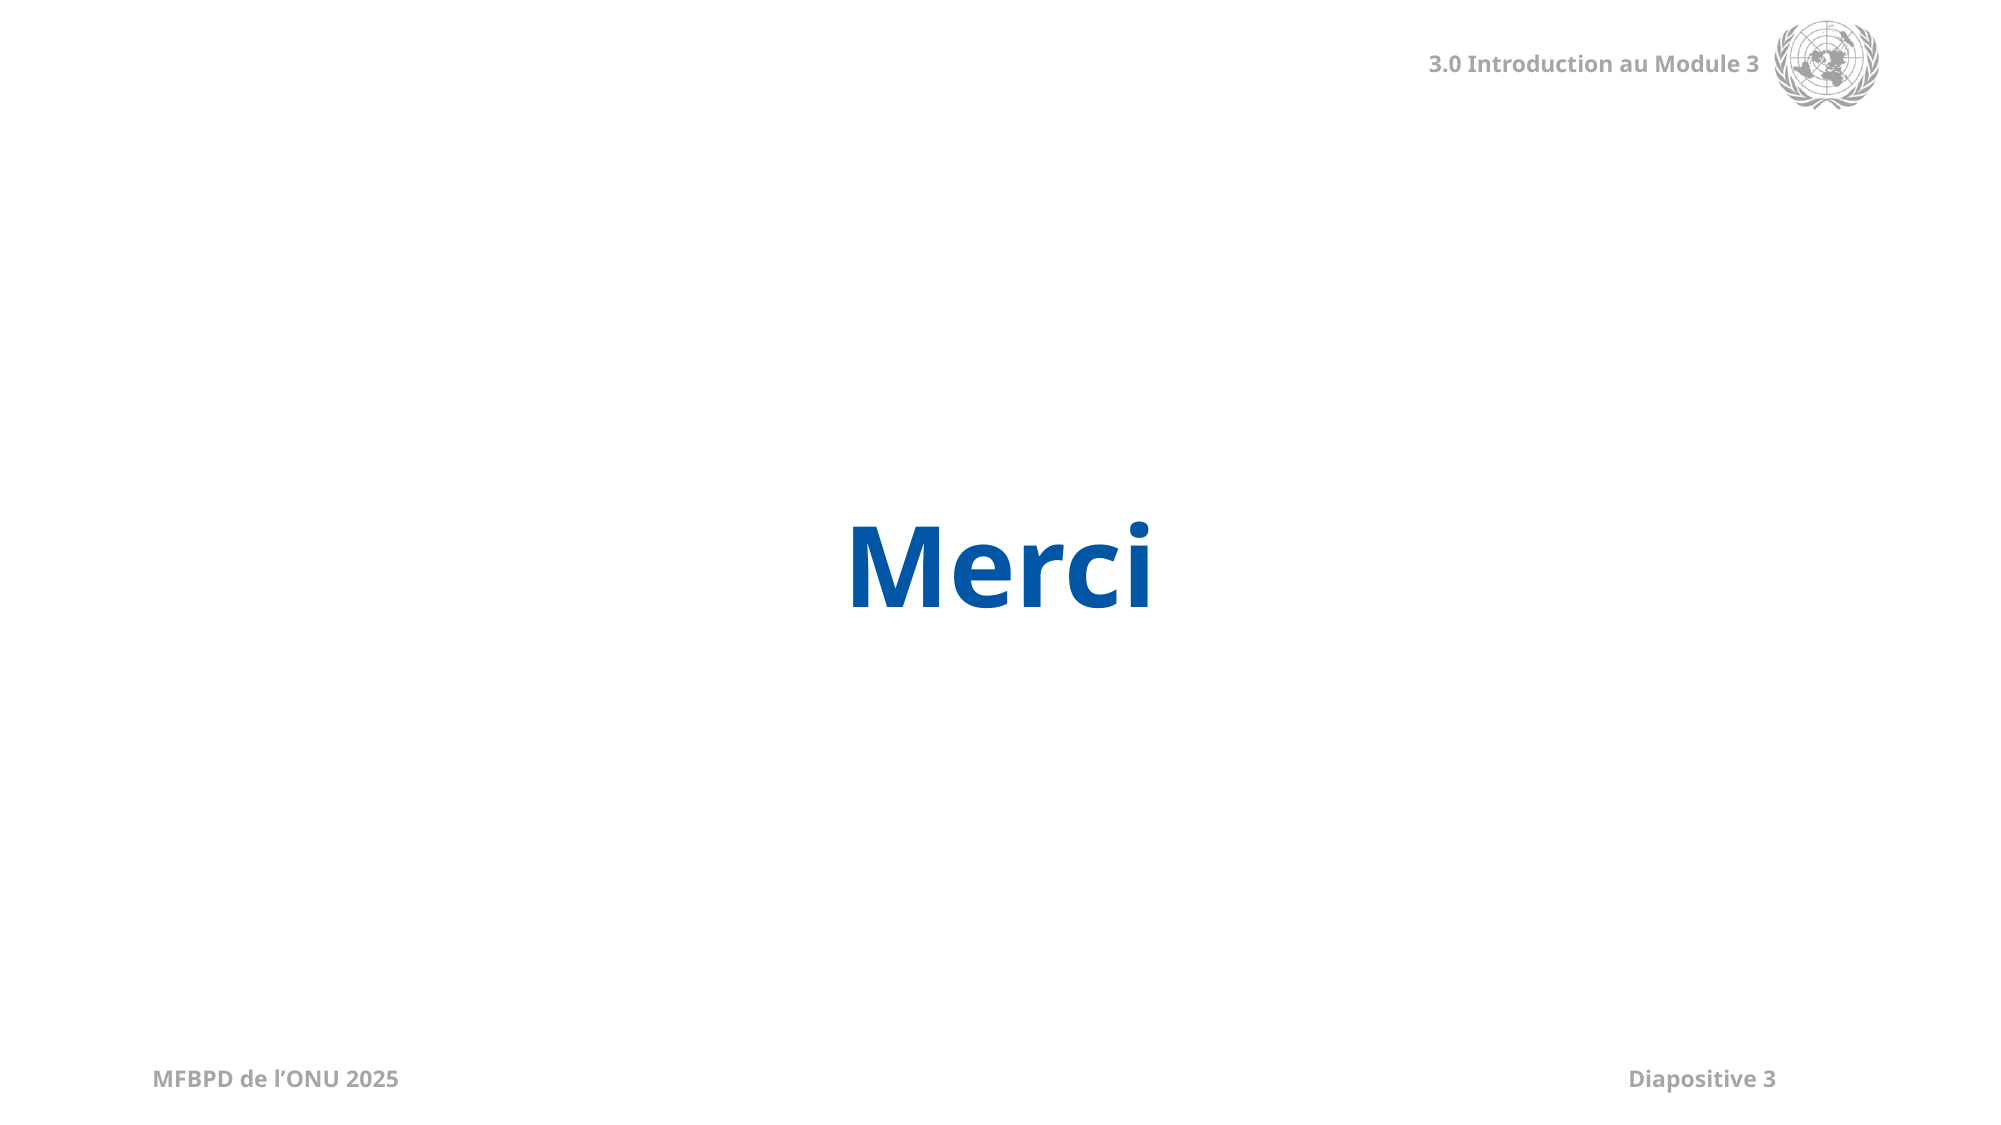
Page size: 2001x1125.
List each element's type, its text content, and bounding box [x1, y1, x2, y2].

text_box Merci [249, 487, 1750, 638]
